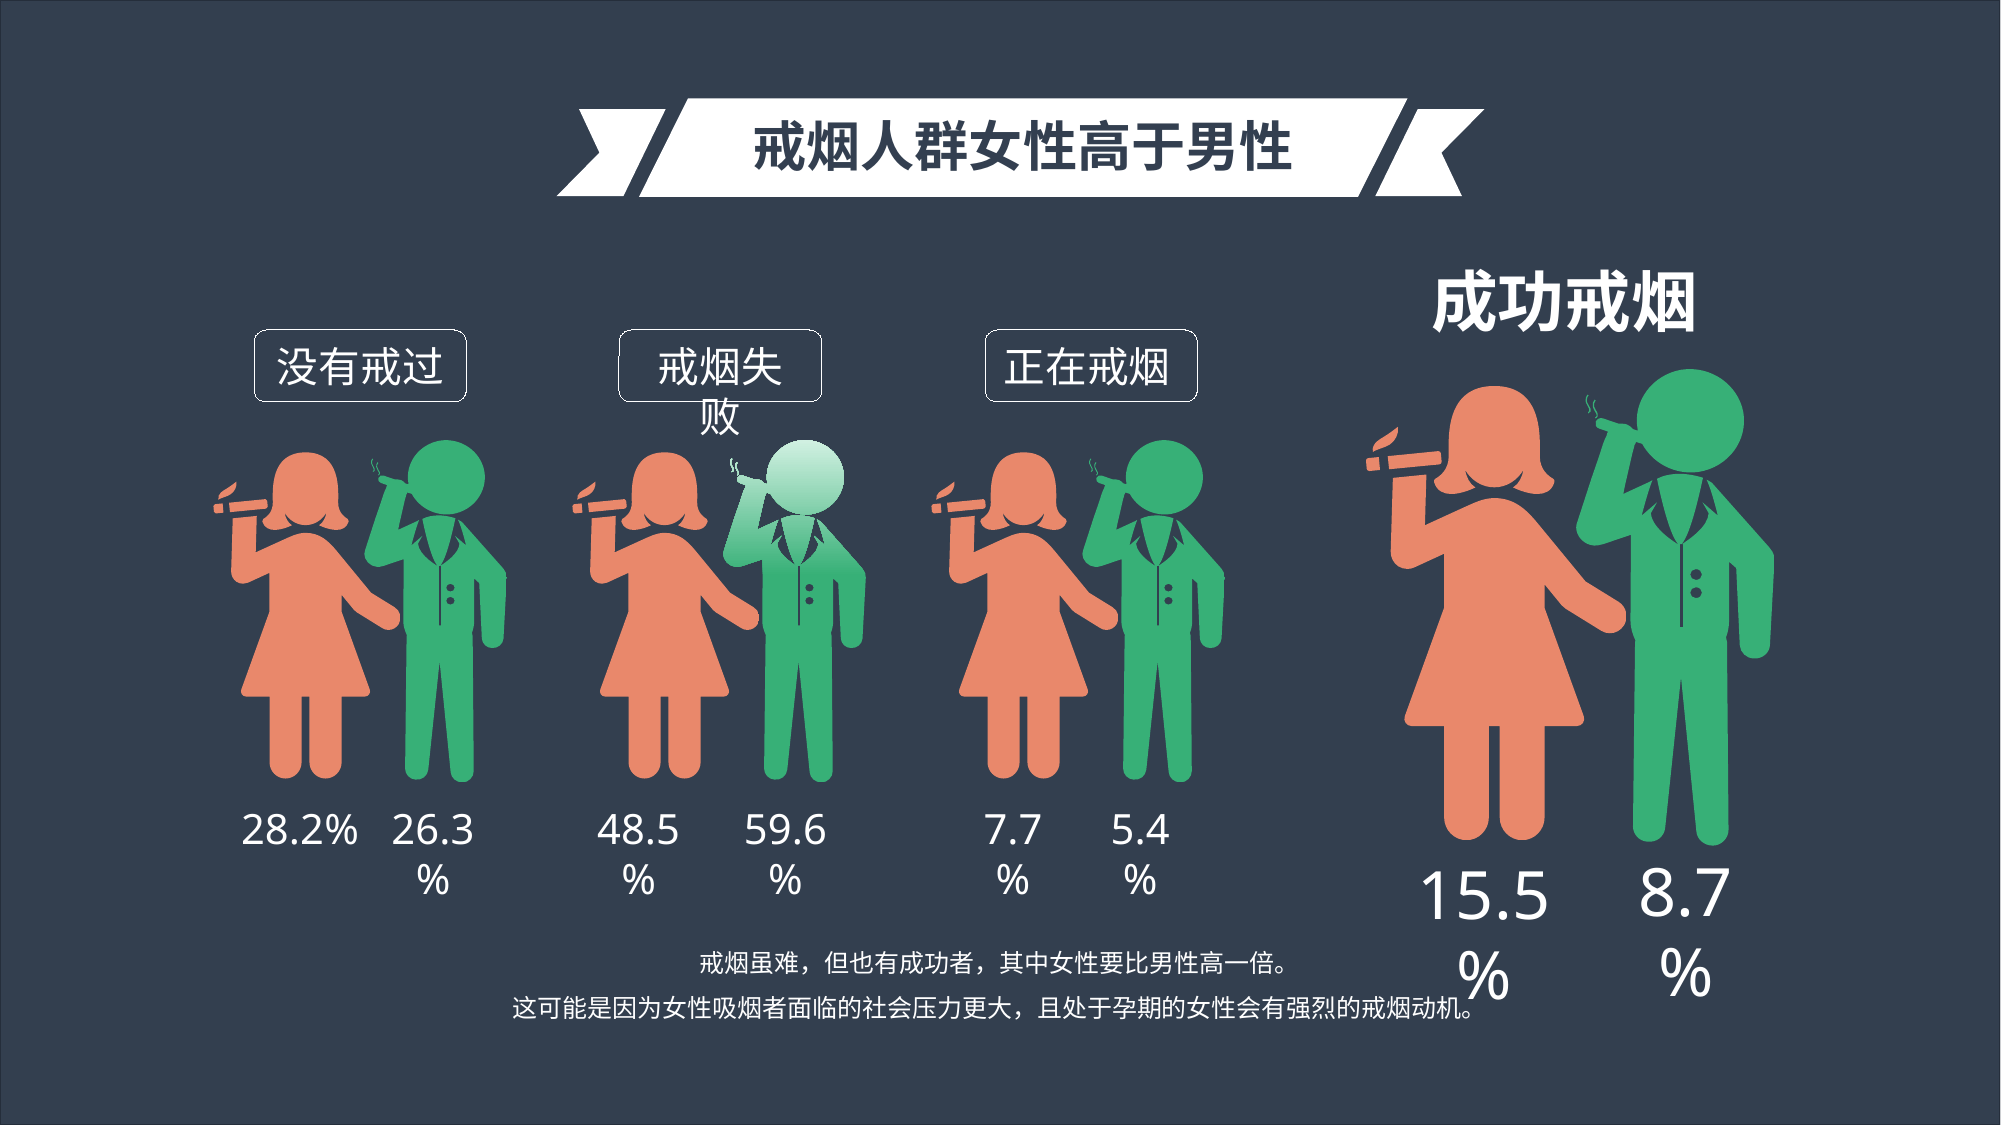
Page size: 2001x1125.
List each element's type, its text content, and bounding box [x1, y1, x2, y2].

text_box 戒烟虽难，但也有成功者，其中女性要比男性高一倍。 这可能是因为女性吸烟者面临的社会压力更大，且处于孕期的女性会有强烈的戒烟动机。 [128, 925, 1872, 1030]
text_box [556, 98, 1485, 197]
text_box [213, 330, 1225, 863]
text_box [1366, 365, 1775, 942]
text_box 成功戒烟 [1416, 252, 1729, 348]
